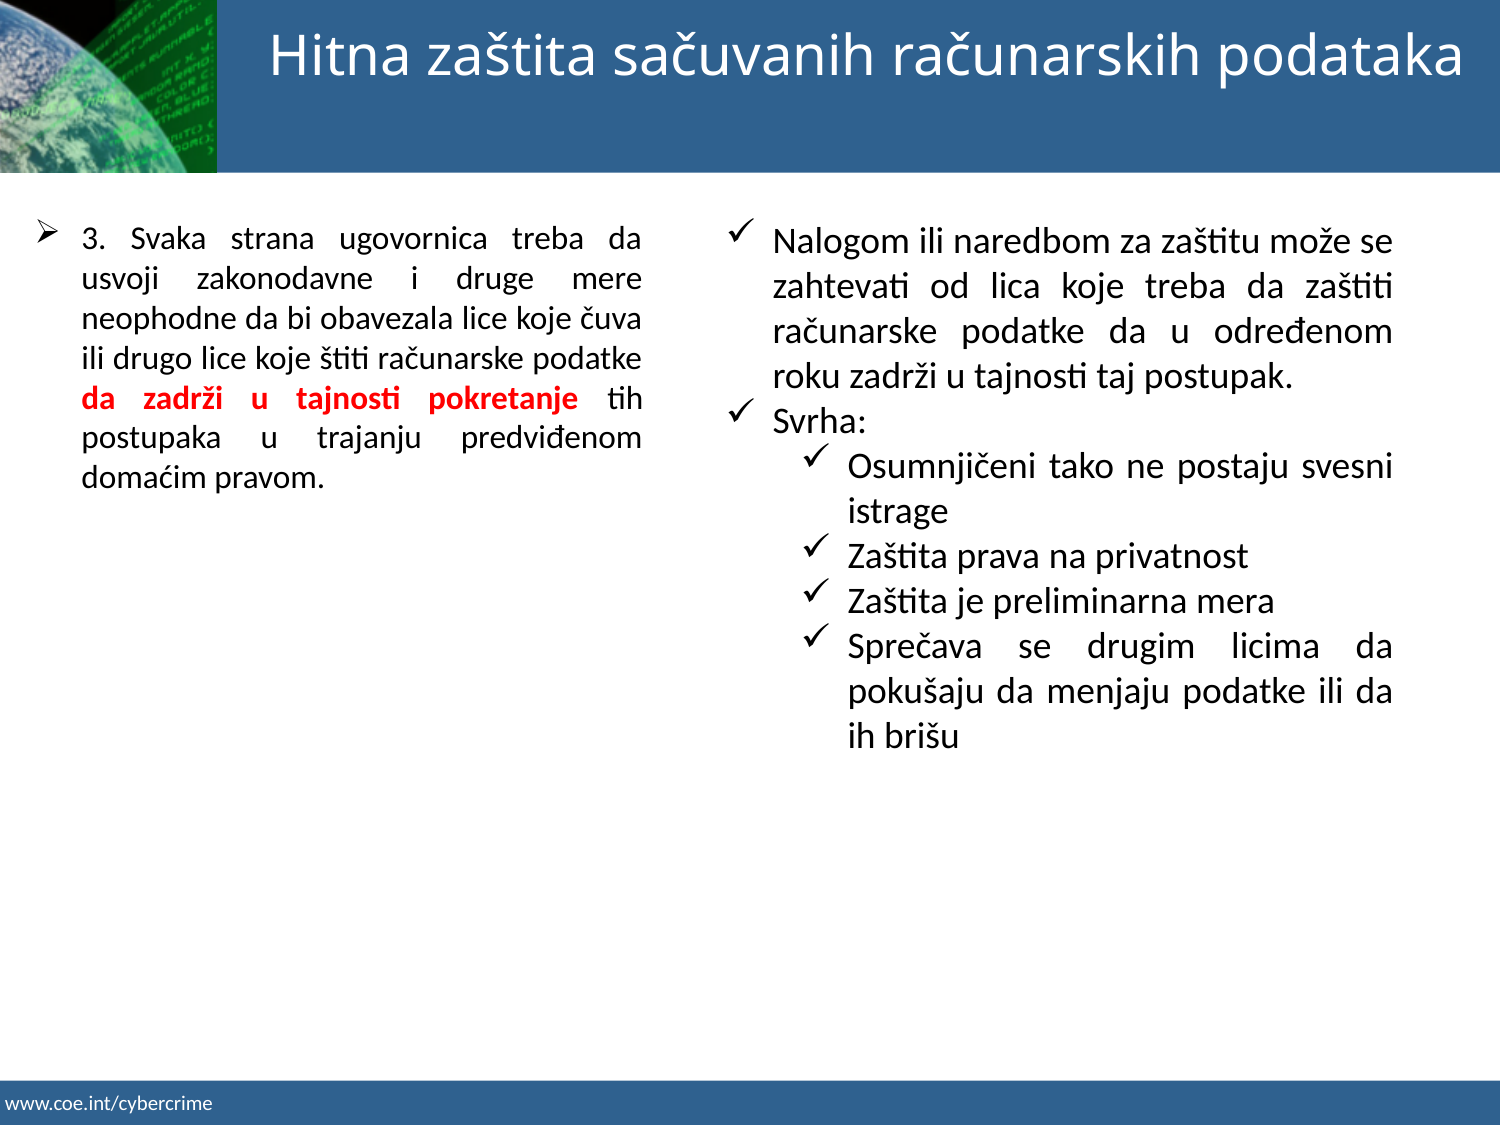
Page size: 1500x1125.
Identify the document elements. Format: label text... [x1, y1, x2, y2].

picture [0, 0, 217, 173]
text_box Nalogom ili naredbom za zaštitu može se zahtevati od lica koje treba da zaštiti računarske podatke da u određenom roku zadrži u tajnosti taj postupak. Svrha: Osumnjičeni tako ne postaju svesni istrage Zaštita prava na privatnost Zaštita je preliminarna mera Sprečava se drugim licima da pokušaju da menjaju podatke ili da ih brišu [710, 208, 1409, 764]
text_box Hitna zaštita sačuvanih računarskih podataka [227, 11, 1480, 94]
text_box 3. Svaka strana ugovornica treba da usvoji zakonodavne i druge mere neophodne da bi obavezala lice koje čuva ili drugo lice koje štiti računarske podatke da zadrži u tajnosti pokretanje tih postupaka u trajanju predviđenom domaćim pravom. [19, 208, 658, 503]
